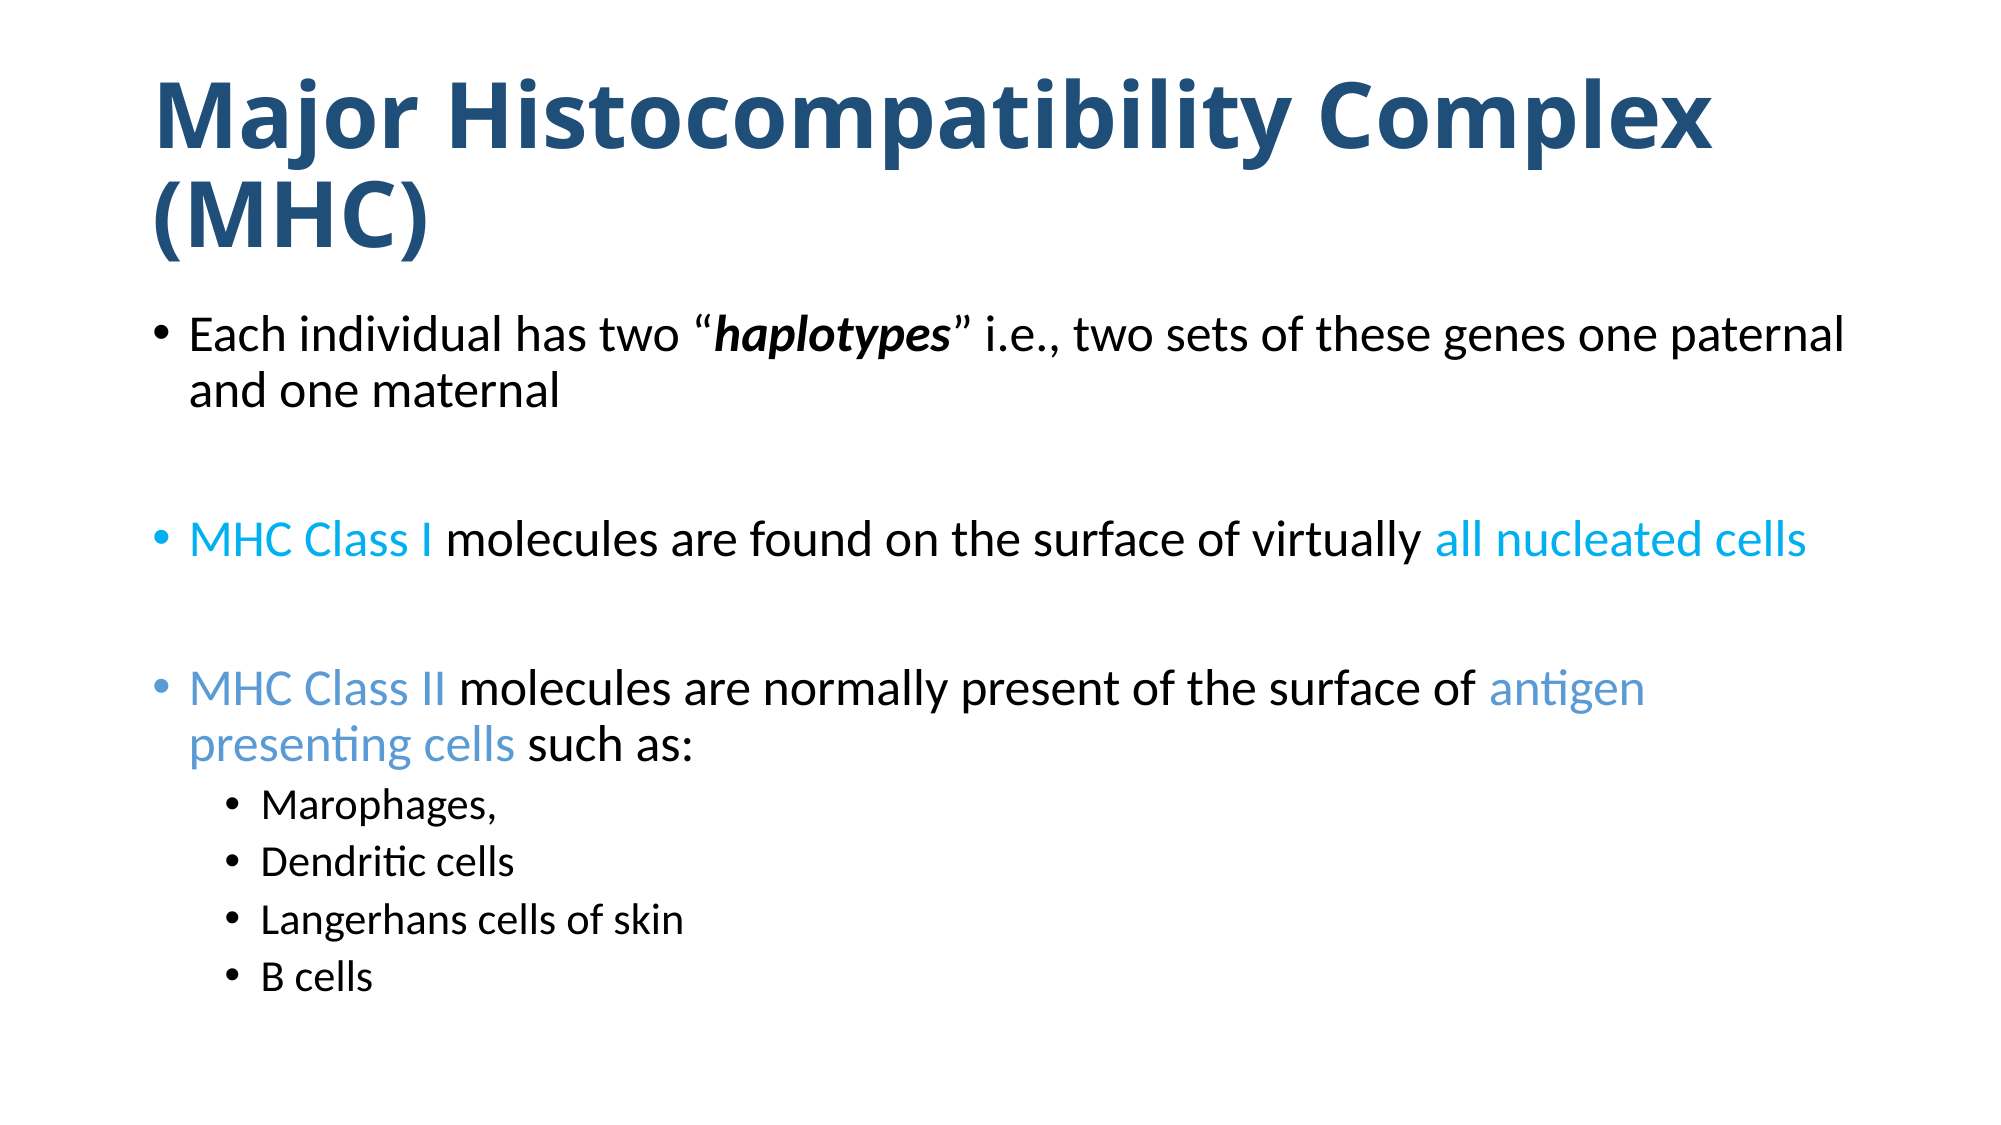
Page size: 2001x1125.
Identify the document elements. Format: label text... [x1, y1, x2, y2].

list Each individual has two “haplotypes” i.e., two sets of these genes one paternal and one maternal MHC Class I molecules are found on the surface of virtually all nucleated cells MHC Class II molecules are normally present of the surface of antigen presenting cells such as: Marophages, Dendritic cells Langerhans cells of skin B cells [137, 299, 1863, 1014]
title Major Histocompatibility Complex (MHC) [137, 59, 1863, 278]
